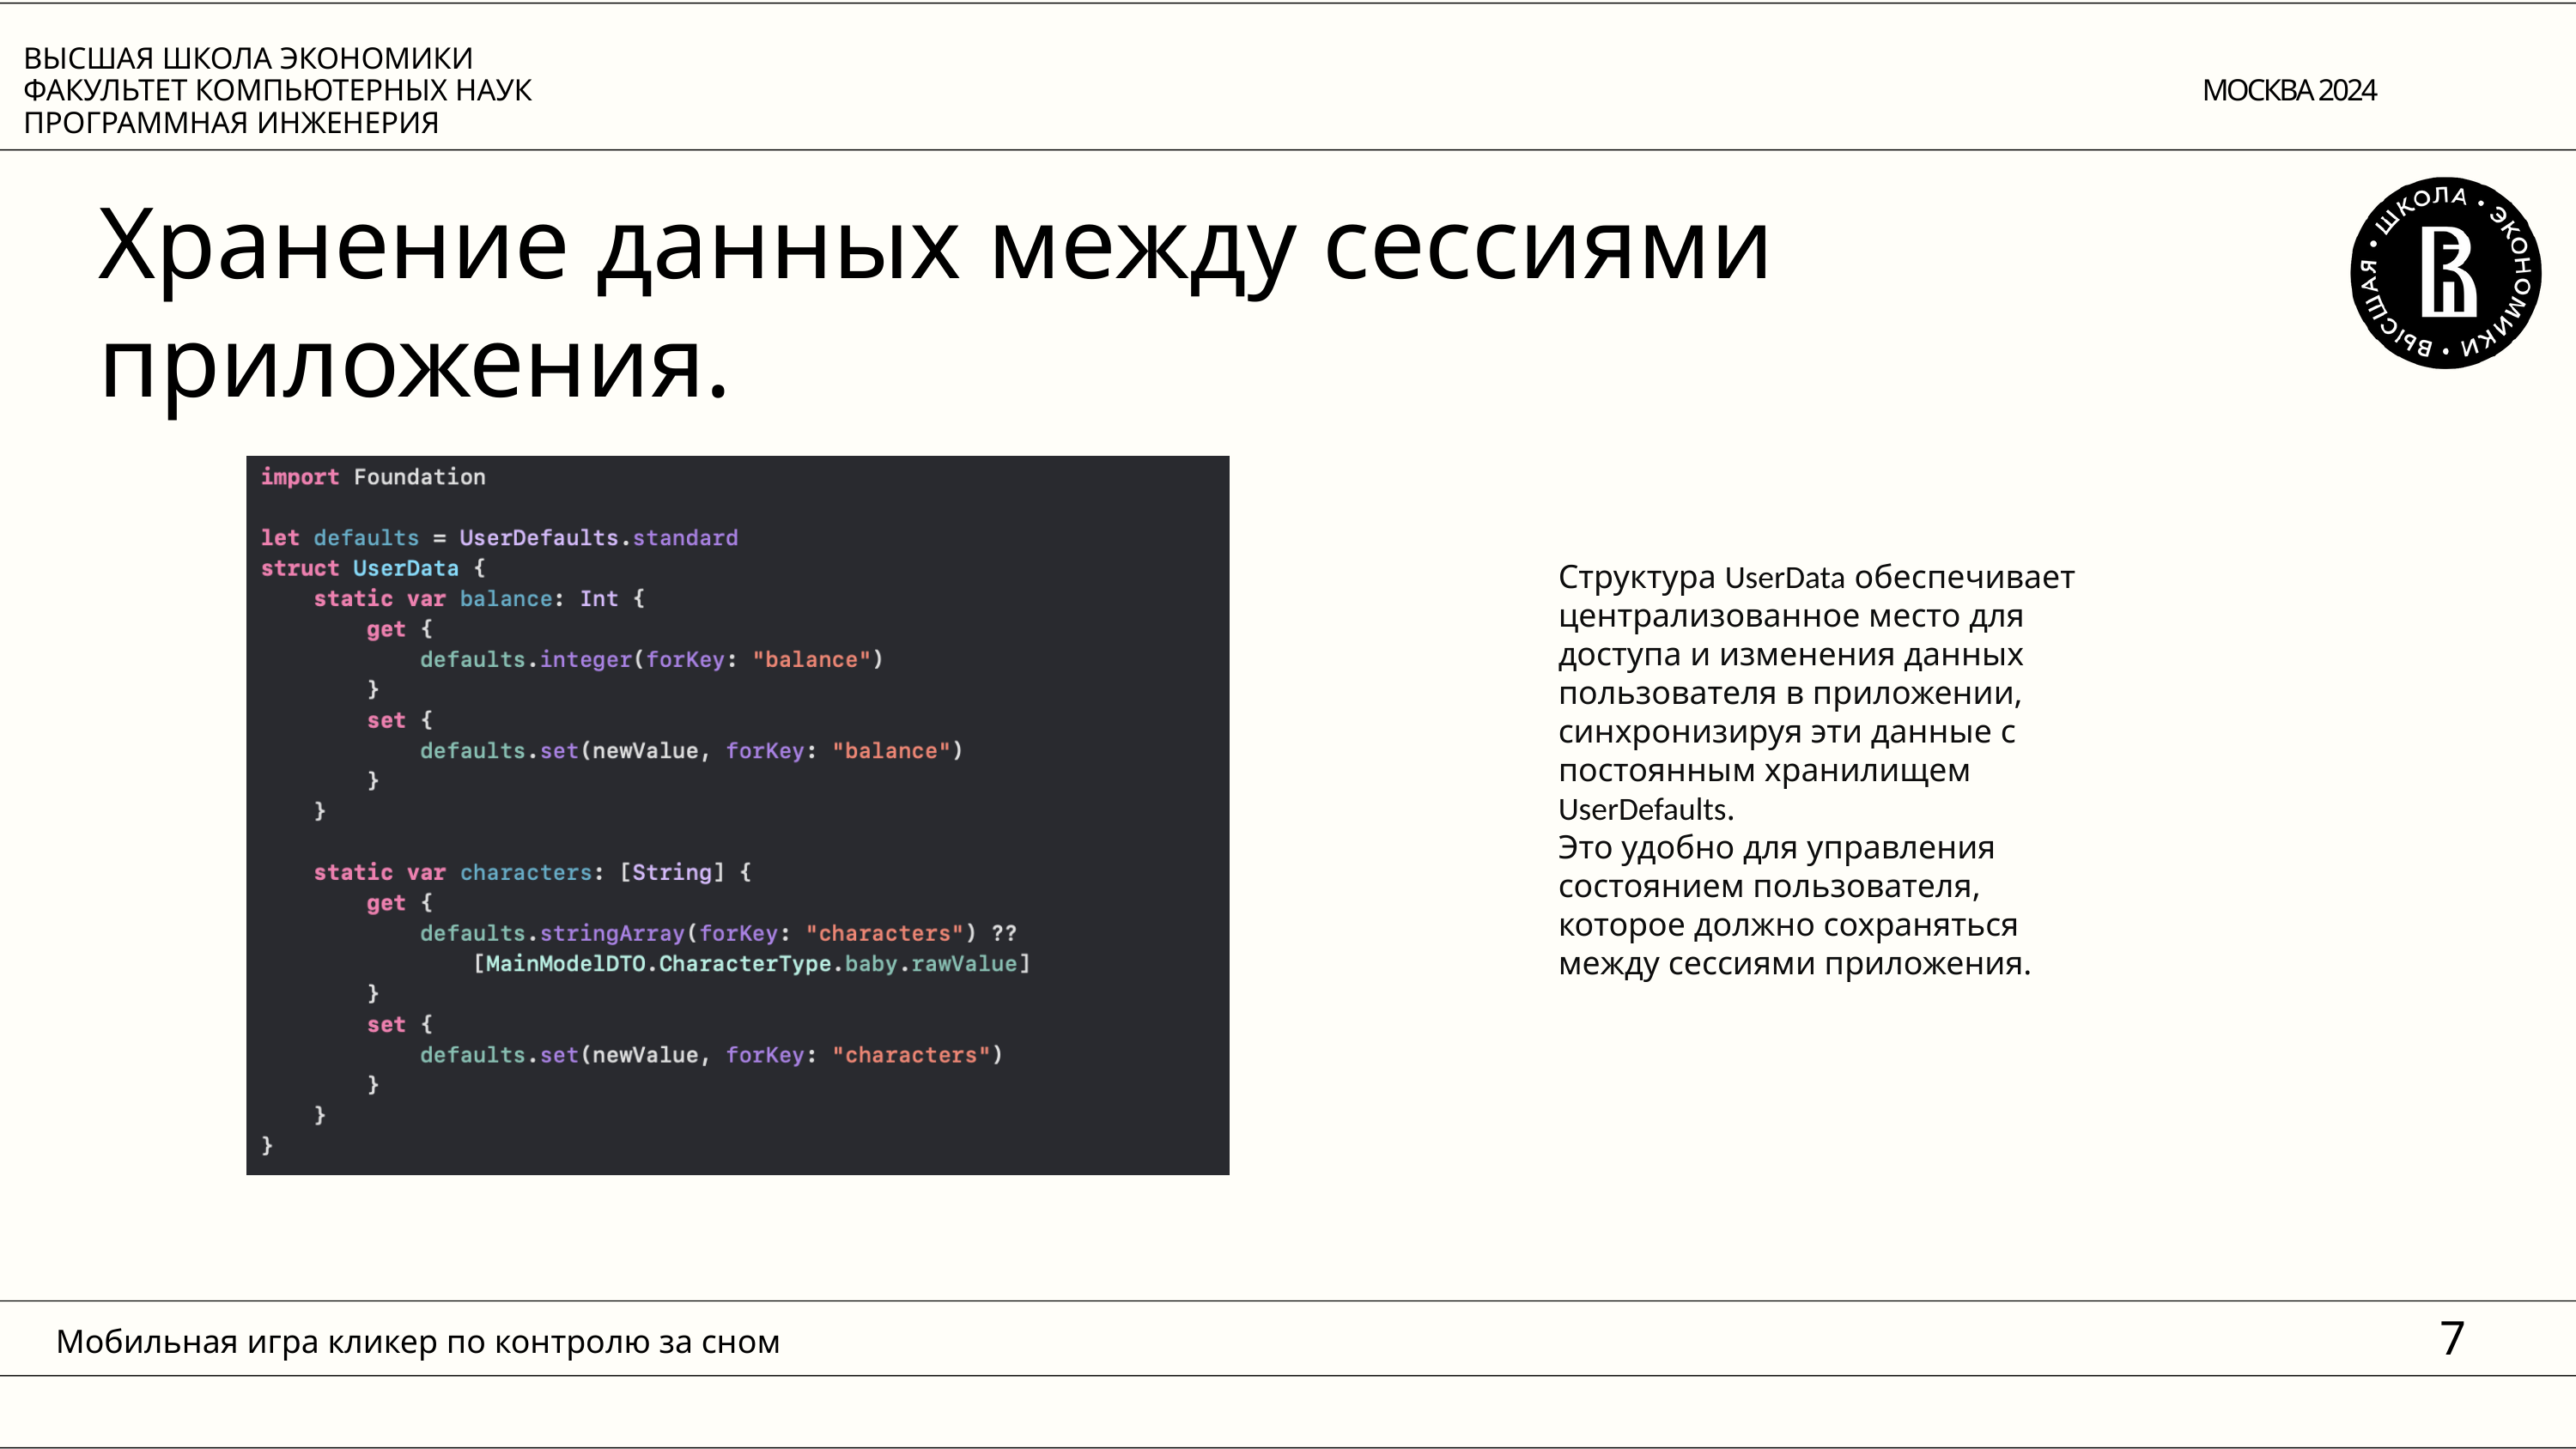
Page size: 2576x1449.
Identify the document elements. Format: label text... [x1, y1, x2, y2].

text_box Мобильная игра кликер по контролю за сном [42, 1314, 951, 1405]
text_box МОСКВА 2024 [2200, 70, 2490, 107]
picture [246, 455, 1230, 1175]
picture [2320, 150, 2576, 391]
slide_number 7 [2434, 1312, 2476, 1449]
text_box Структура UserData обеспечивает централизованное место для доступа и изменения данных пользователя в приложении, синхронизируя эти данные с постоянным хранилищем UserDefaults. Это удобно для управления состоянием пользователя, которое должно сохраняться между сессиями приложения. [1546, 549, 2104, 988]
text_box ВЫСШАЯ ШКОЛА ЭКОНОМИКИ ФАКУЛЬТЕТ КОМПЬЮТЕРНЫХ НАУК ПРОГРАММНАЯ ИНЖЕНЕРИЯ [21, 42, 1355, 172]
text_box Хранение данных между сессиями приложения. [96, 179, 2222, 417]
